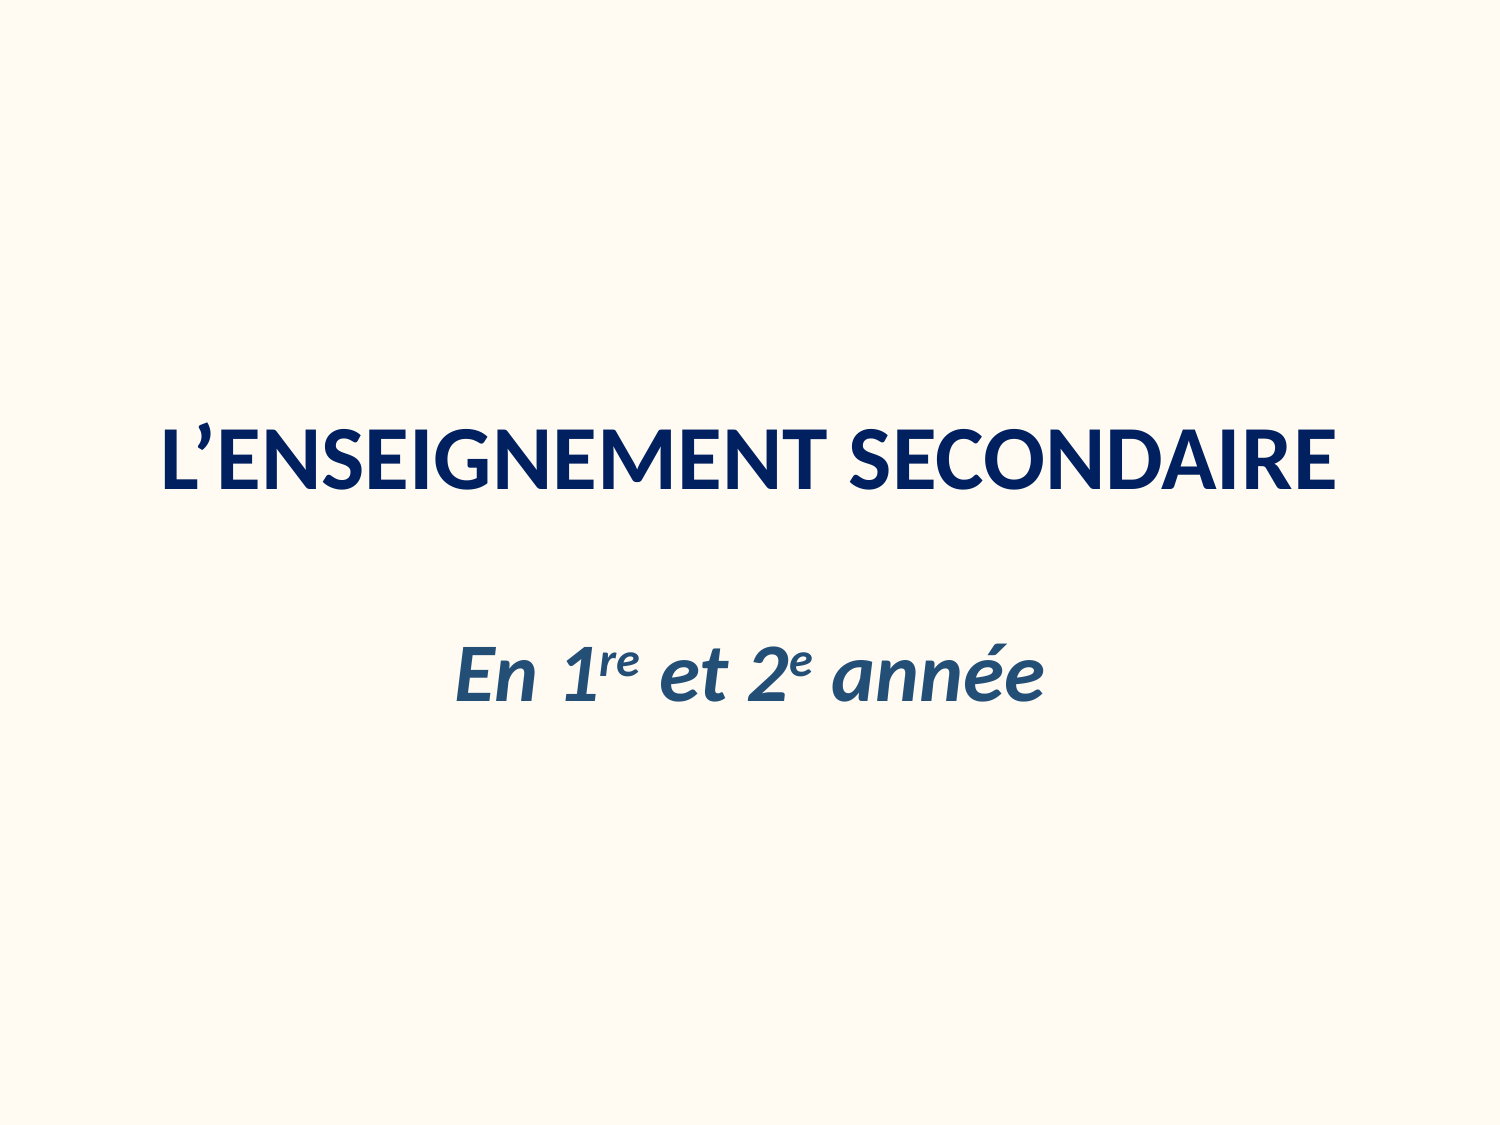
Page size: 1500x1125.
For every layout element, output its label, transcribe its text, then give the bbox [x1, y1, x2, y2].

list L’ENSEIGNEMENT SECONDAIRE En 1re et 2e année [75, 262, 1425, 1005]
